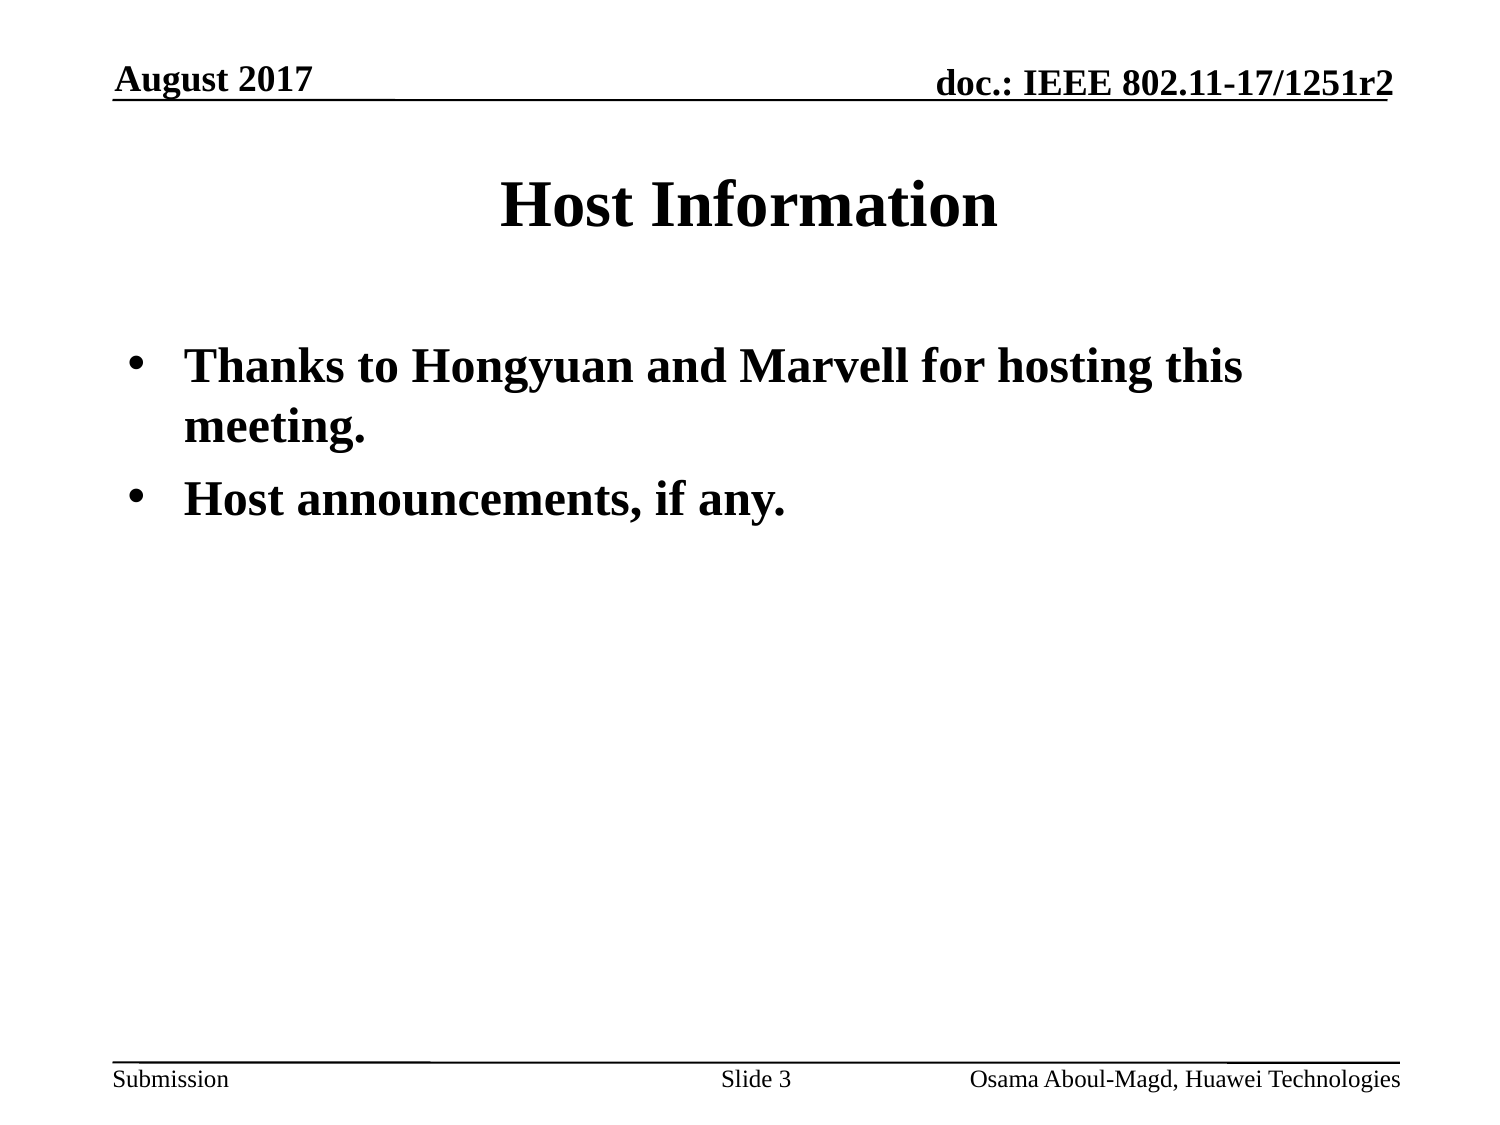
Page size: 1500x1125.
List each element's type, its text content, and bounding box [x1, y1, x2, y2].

slide_number Slide 3 [712, 1061, 800, 1123]
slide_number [114, 54, 423, 100]
footer Osama Aboul-Magd, Huawei Technologies [878, 1061, 1402, 1093]
title Host Information [112, 112, 1388, 288]
list Thanks to Hongyuan and Marvell for hosting this meeting. Host announcements, if any. [112, 324, 1388, 1000]
